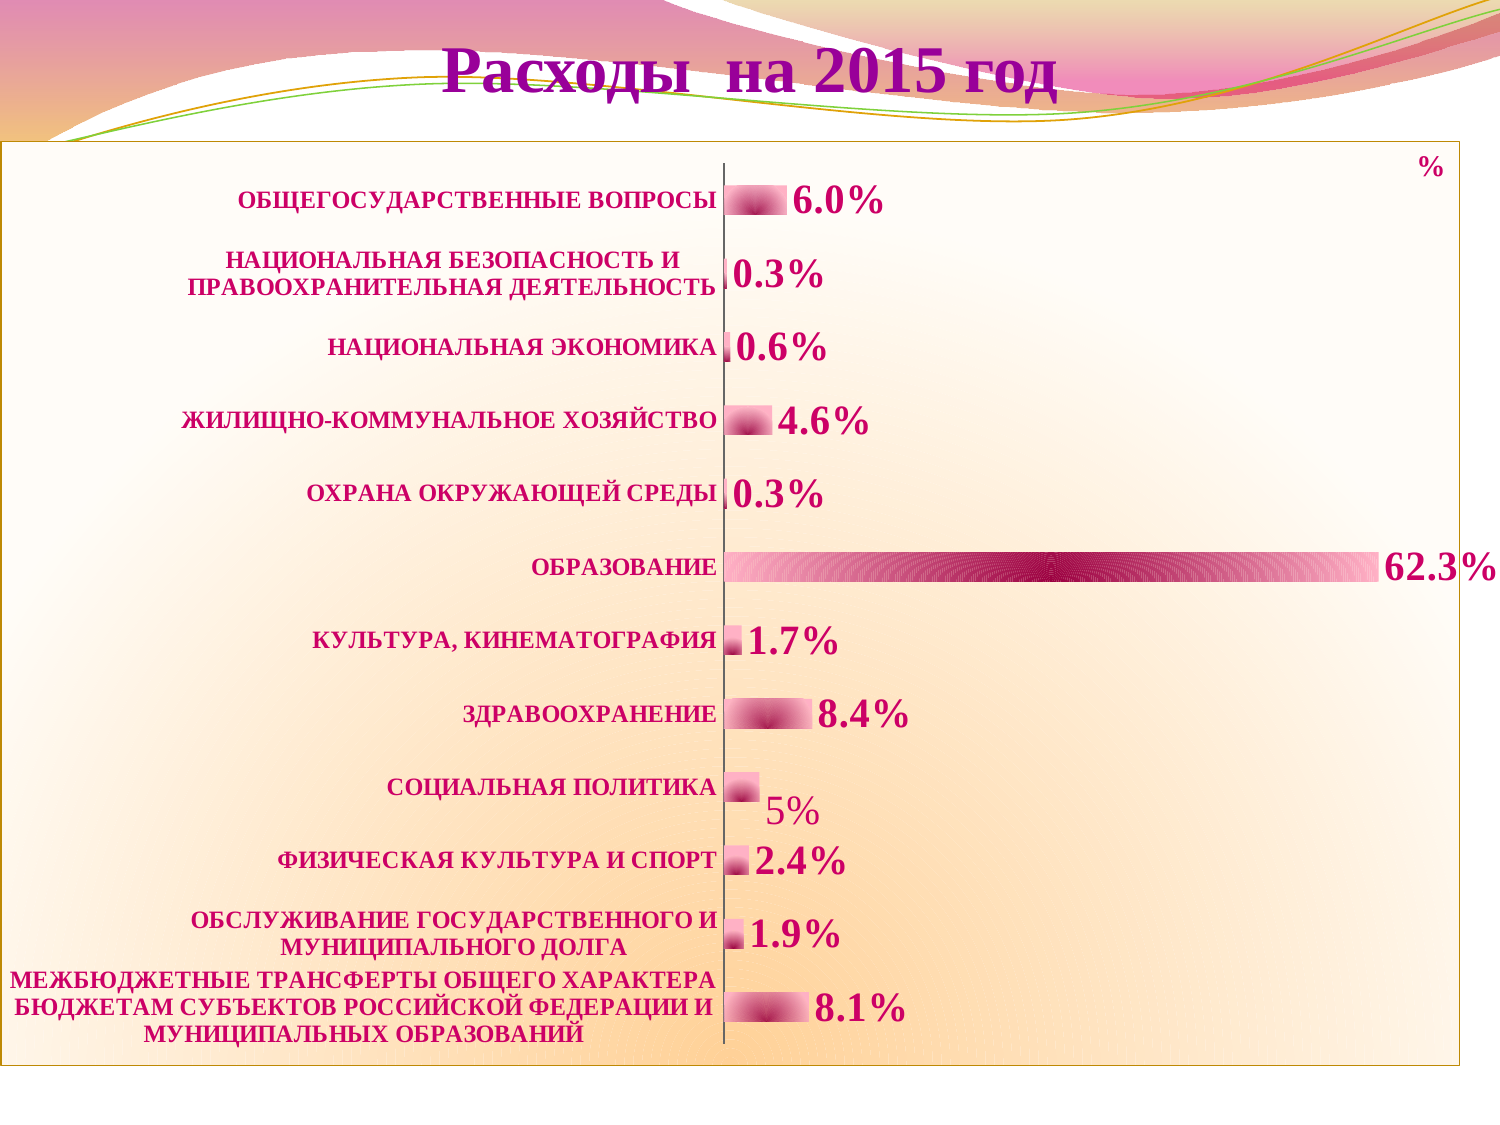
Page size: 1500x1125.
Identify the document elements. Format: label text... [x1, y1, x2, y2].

chart [0, 140, 1500, 1067]
title Расходы на 2015 год [0, 35, 1500, 106]
